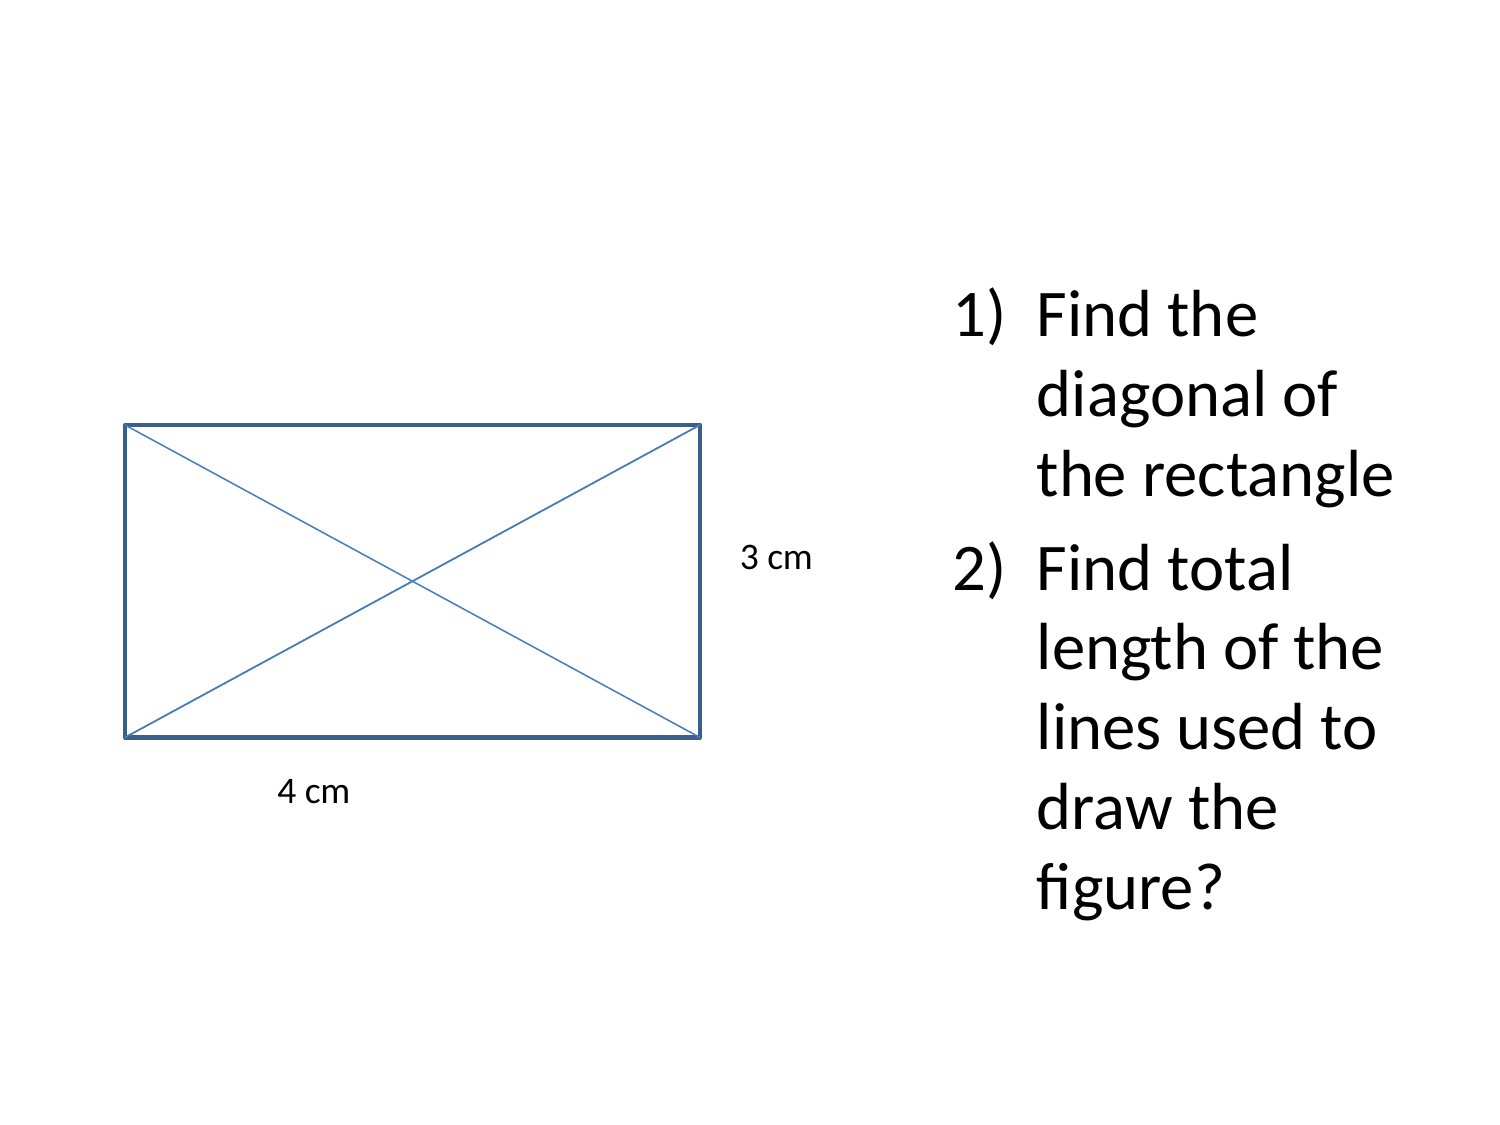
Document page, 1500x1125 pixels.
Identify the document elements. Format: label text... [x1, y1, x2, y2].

text_box 4 cm [262, 758, 437, 819]
text_box 3 cm [724, 524, 938, 585]
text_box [124, 424, 701, 738]
list Find the diagonal of the rectangle Find total length of the lines used to draw the figure? [937, 262, 1425, 1005]
